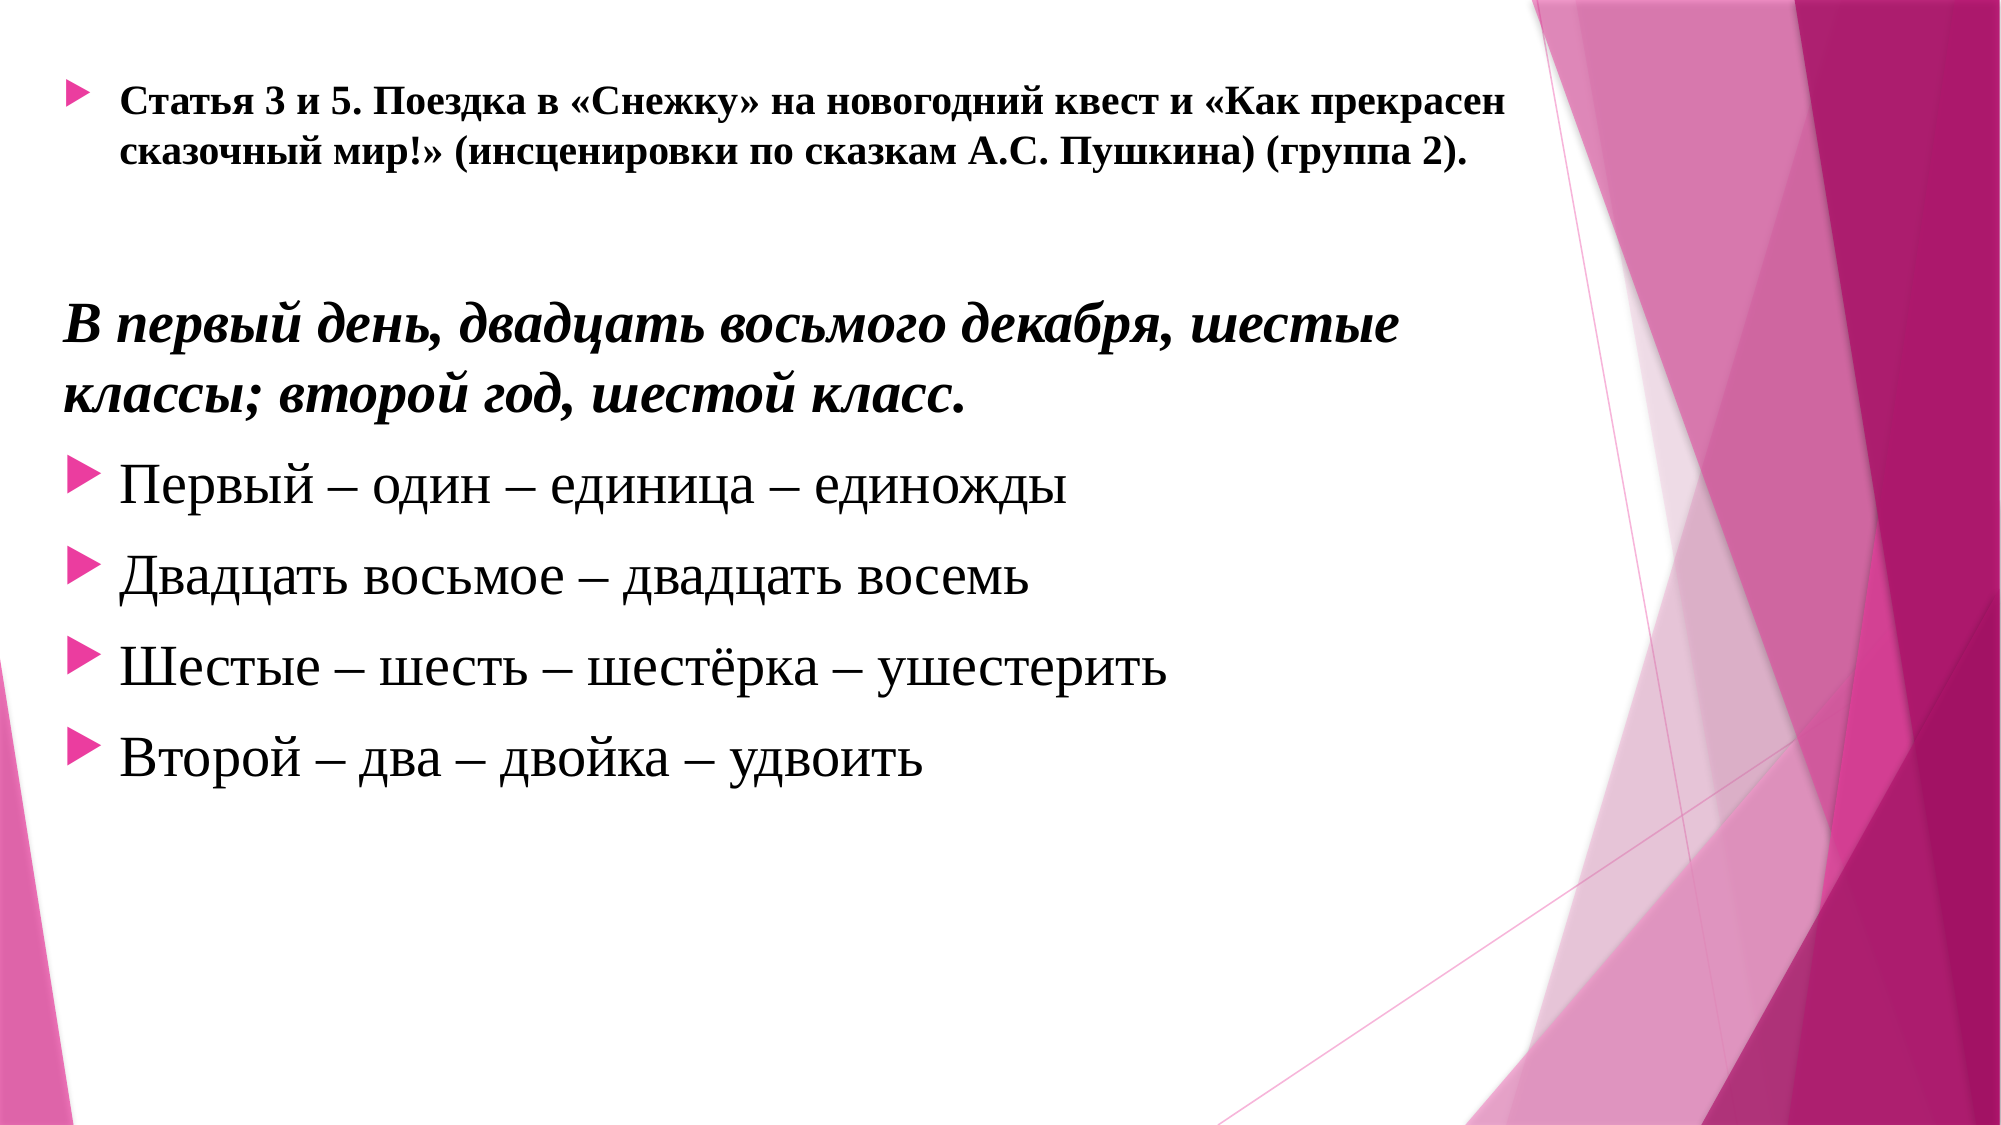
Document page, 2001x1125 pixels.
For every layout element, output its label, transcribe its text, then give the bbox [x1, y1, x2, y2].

list Статья 3 и 5. Поездка в «Снежку» на новогодний квест и «Как прекрасен сказочный мир!» (инсценировки по сказкам А.С. Пушкина) (группа 2). В первый день, двадцать восьмого декабря, шестые классы; второй год, шестой класс. Первый – один – единица – единожды Двадцать восьмое – двадцать восемь Шестые – шесть – шестёрка – ушестерить Второй – два – двойка – удвоить [48, 65, 1603, 1011]
